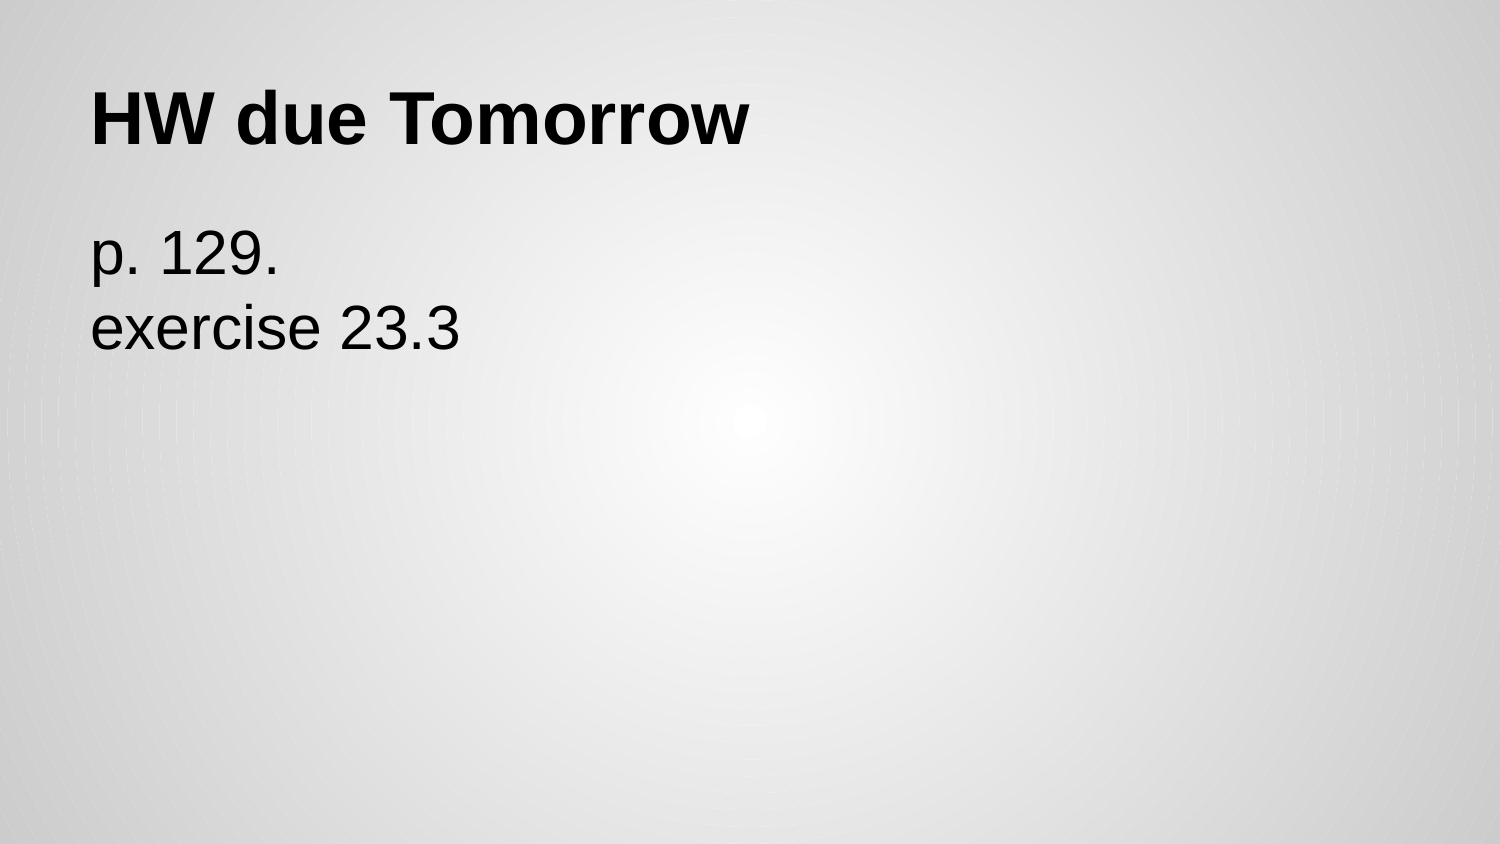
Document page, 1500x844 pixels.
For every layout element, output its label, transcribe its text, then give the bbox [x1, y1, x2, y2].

title HW due Tomorrow [75, 33, 1425, 175]
list p. 129. exercise 23.3 [75, 196, 1425, 808]
